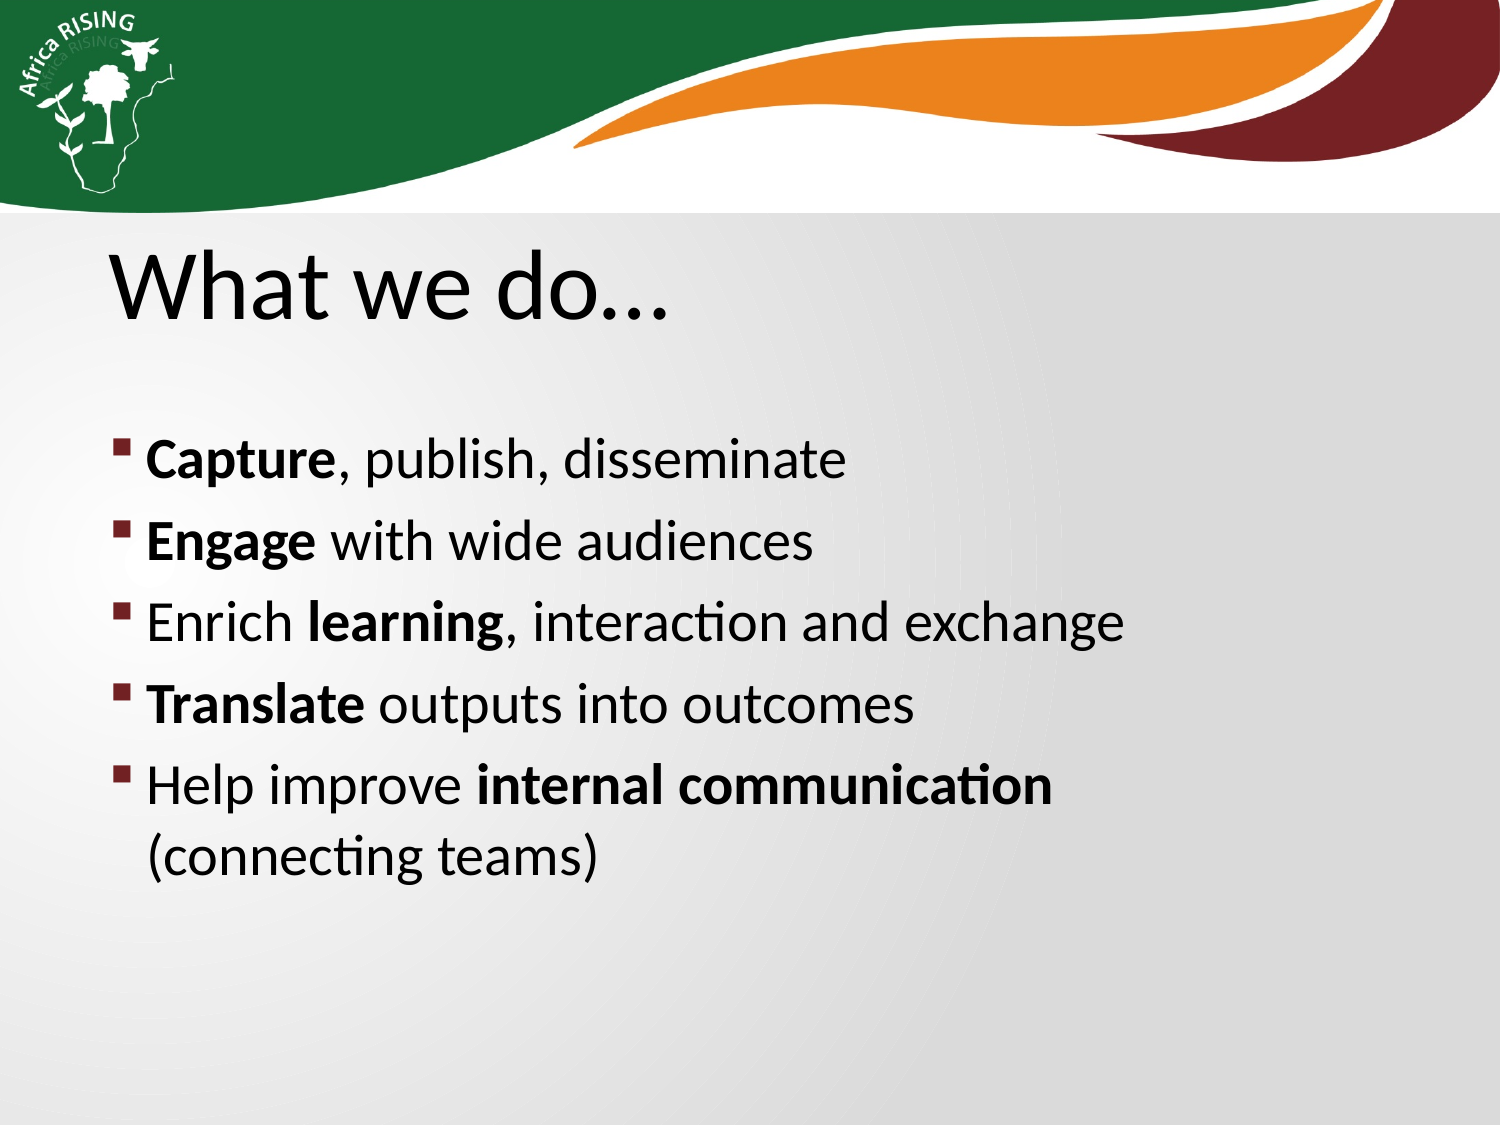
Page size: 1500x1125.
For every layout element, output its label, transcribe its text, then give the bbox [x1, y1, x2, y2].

picture [0, 0, 1500, 213]
list What we do… [75, 212, 1325, 400]
list Capture, publish, disseminate Engage with wide audiences Enrich learning, interaction and exchange Translate outputs into outcomes Help improve internal communication (connecting teams) [75, 412, 1350, 1075]
